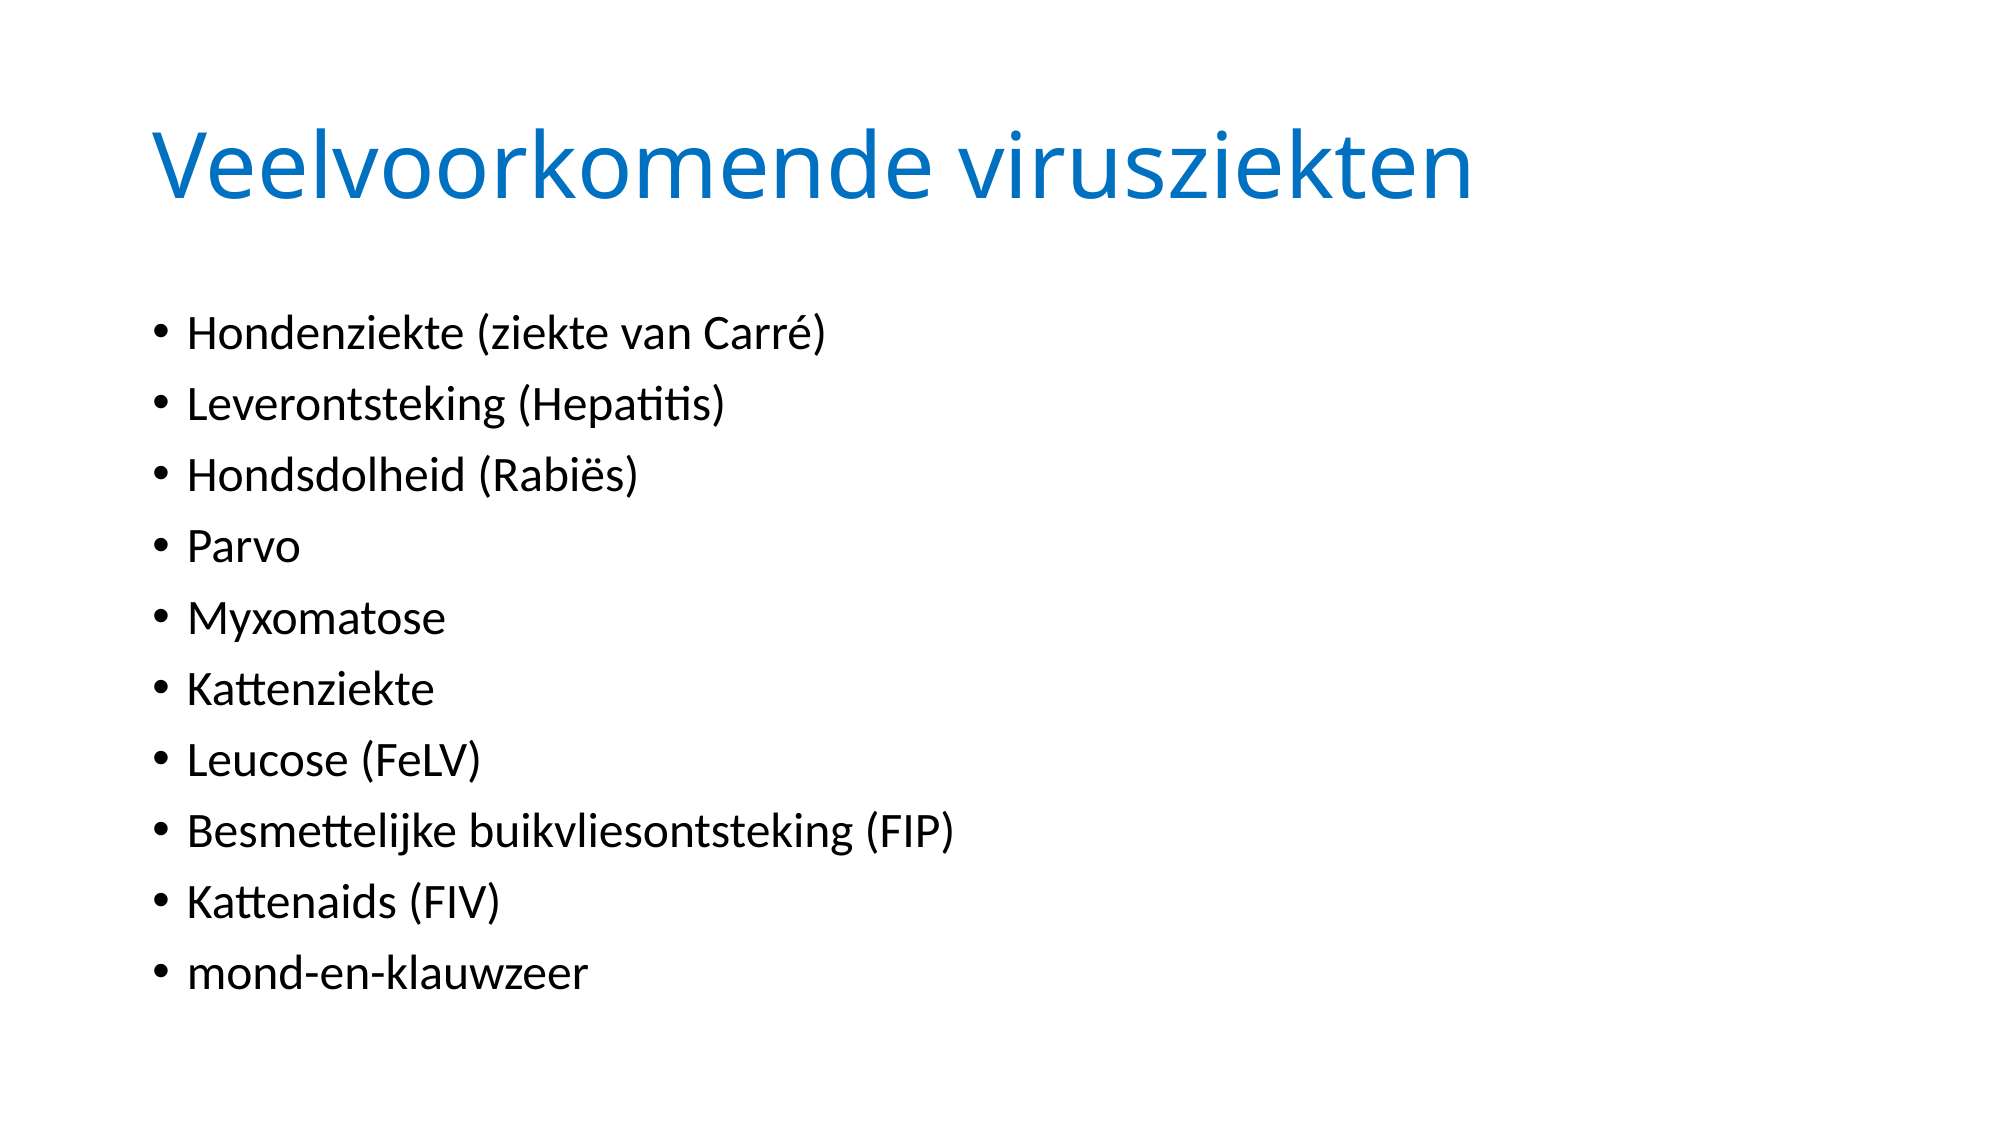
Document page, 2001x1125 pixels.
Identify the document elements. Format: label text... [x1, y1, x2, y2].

title Veelvoorkomende virusziekten [137, 59, 1863, 278]
list Hondenziekte (ziekte van Carré) Leverontsteking (Hepatitis) Hondsdolheid (Rabiës) Parvo Myxomatose Kattenziekte Leucose (FeLV) Besmettelijke buikvliesontsteking (FIP) Kattenaids (FIV) mond-en-klauwzeer [137, 299, 1863, 1014]
